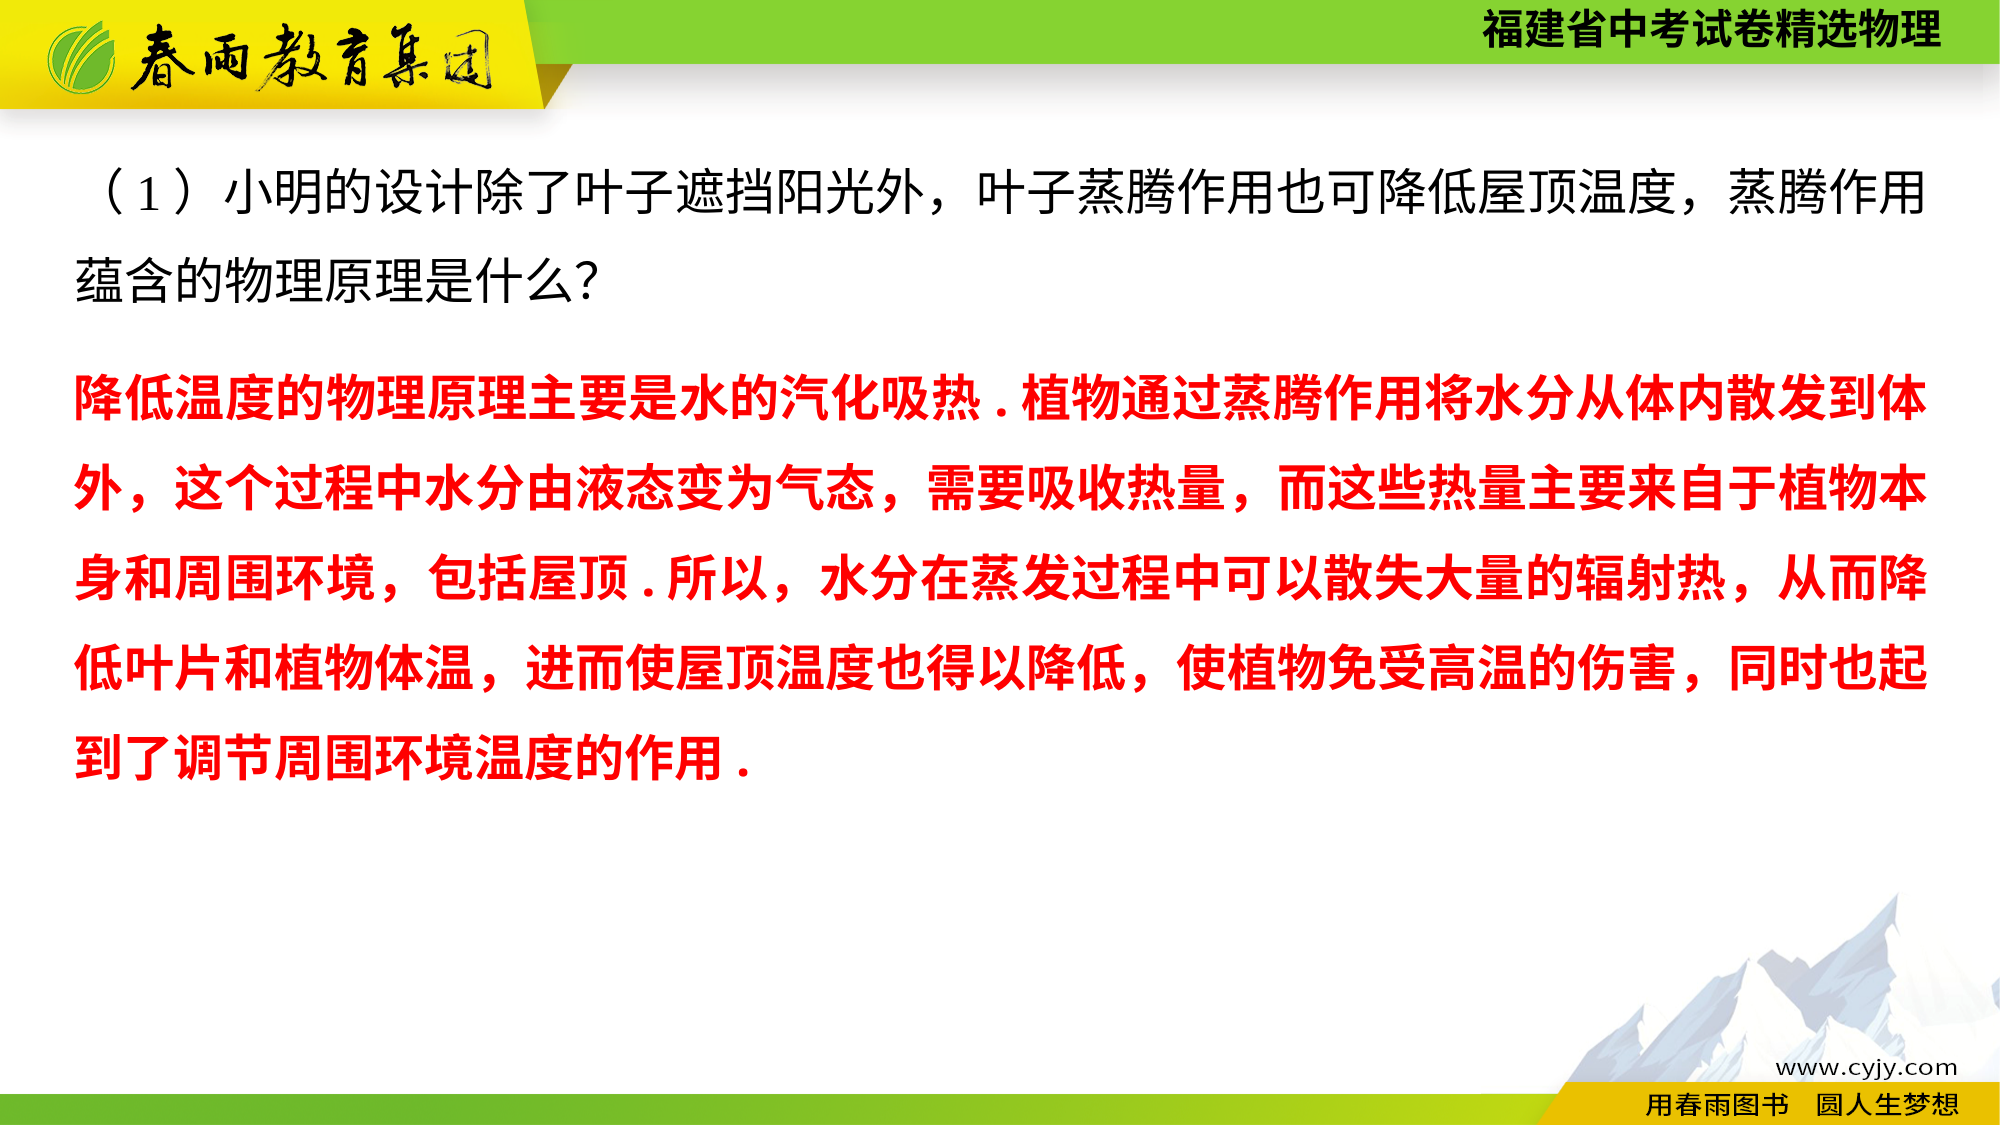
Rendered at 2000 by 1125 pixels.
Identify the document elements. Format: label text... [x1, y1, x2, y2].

text_box 降低温度的物理原理主要是水的汽化吸热.植物通过蒸腾作用将水分从体内散发到体外，这个过程中水分由液态变为气态，需要吸收热量，而这些热量主要来自于植物本身和周围环境，包括屋顶.所以，水分在蒸发过程中可以散失大量的辐射热，从而降低叶片和植物体温，进而使屋顶温度也得以降低，使植物免受高温的伤害，同时也起到了调节周围环境温度的作用. [59, 329, 1944, 794]
picture [0, 0, 2000, 1125]
list （1）小明的设计除了叶子遮挡阳光外，叶子蒸腾作用也可降低屋顶温度，蒸腾作用蕴含的物理原理是什么？ [59, 122, 1944, 308]
